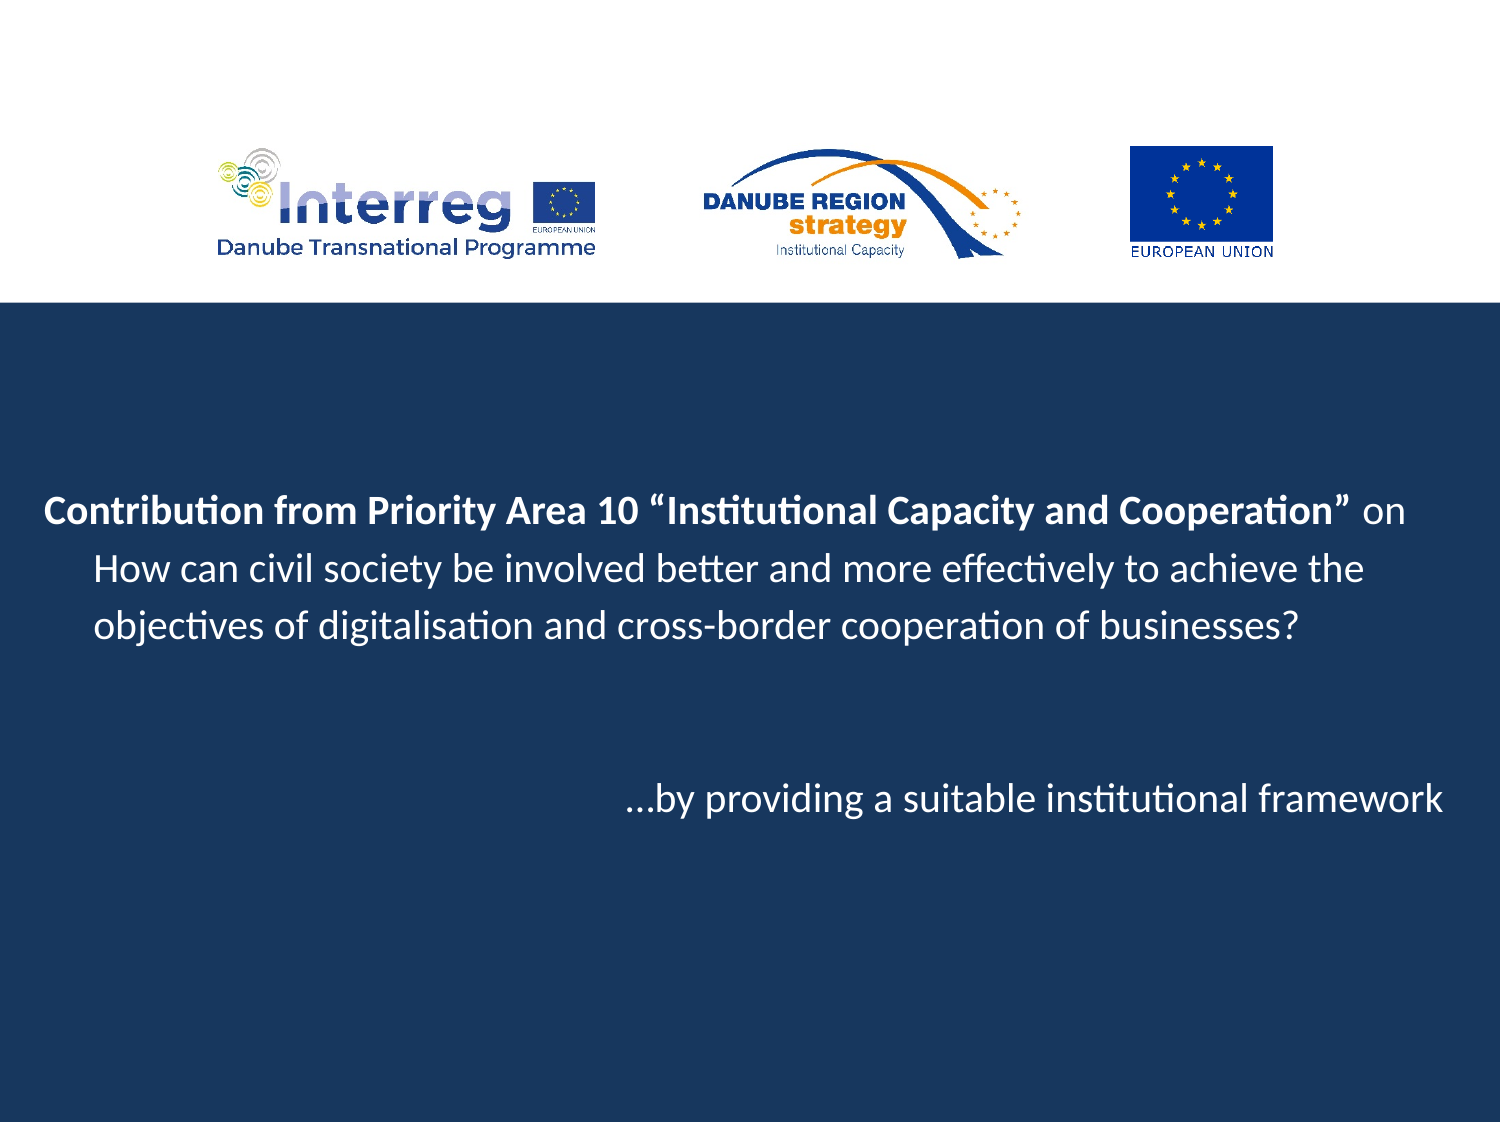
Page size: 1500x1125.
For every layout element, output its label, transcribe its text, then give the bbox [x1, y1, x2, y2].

text_box [0, 301, 1500, 1124]
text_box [218, 131, 1273, 275]
list Contribution from Priority Area 10 “Institutional Capacity and Cooperation” on How can civil society be involved better and more effectively to achieve the objectives of digitalisation and cross-border cooperation of businesses? …by providing a suitable institutional framework [29, 468, 1459, 1024]
